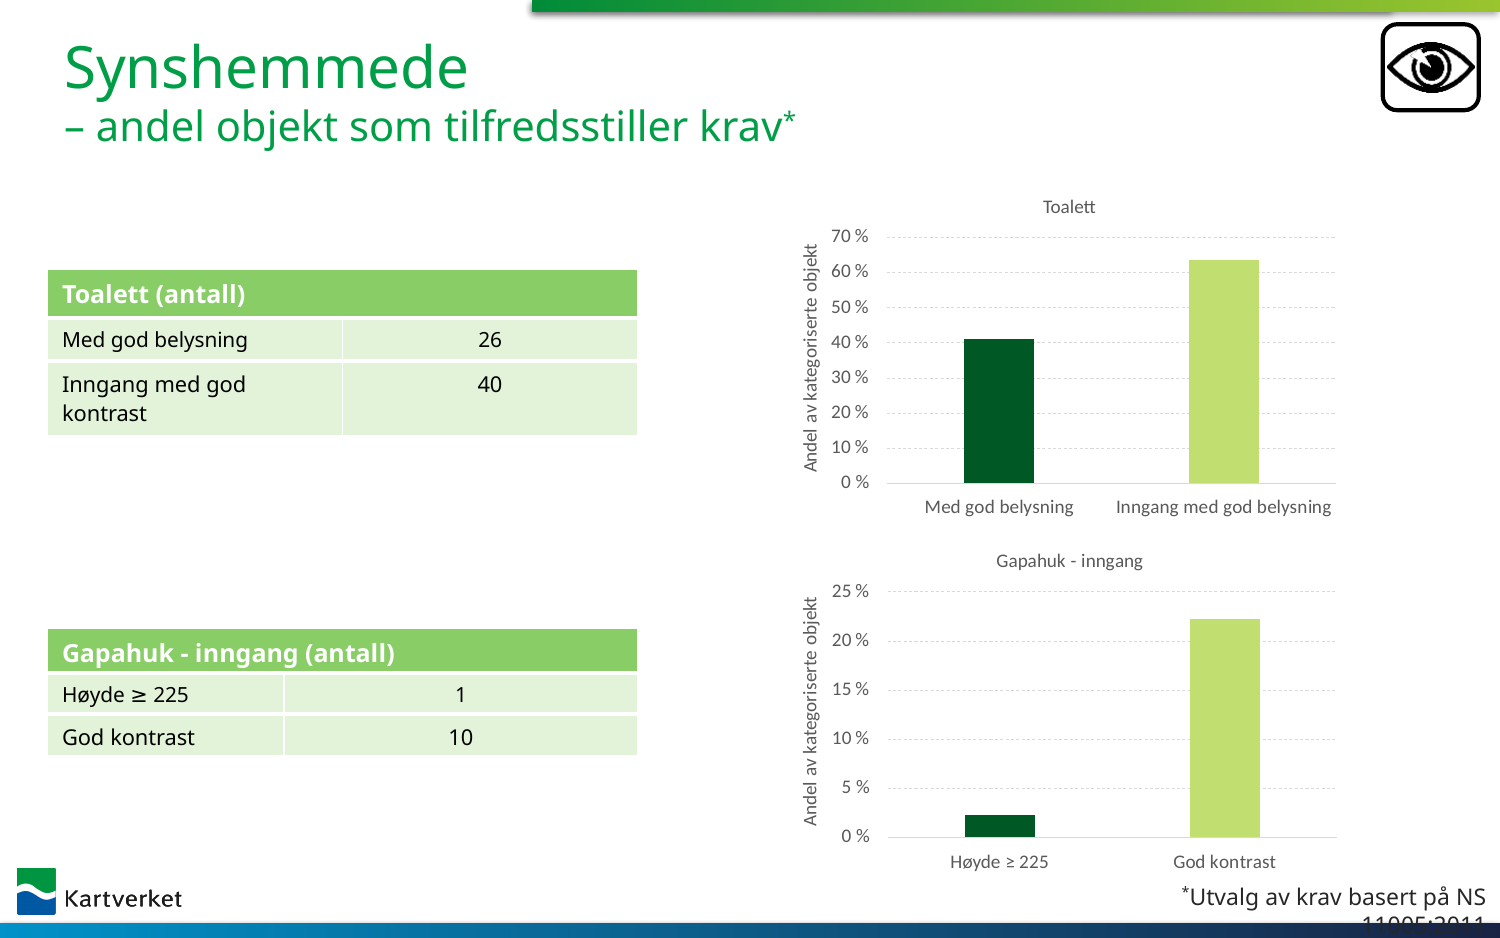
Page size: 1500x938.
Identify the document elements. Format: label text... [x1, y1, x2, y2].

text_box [1382, 24, 1480, 111]
table_cell God kontrast [48, 716, 283, 755]
table_cell 1 [285, 675, 637, 712]
text_box *Utvalg av krav basert på NS 11005:2011 [1068, 873, 1500, 938]
picture [791, 541, 1348, 880]
table_header Gapahuk - inngang (antall) [48, 629, 637, 671]
table_cell Inngang med god kontrast [48, 363, 342, 435]
table_cell 26 [343, 320, 637, 359]
table_cell Med god belysning [48, 320, 342, 359]
table_header Toalett (antall) [48, 270, 637, 316]
table_cell Høyde ≥ 225 [48, 675, 283, 712]
table_cell 10 [285, 716, 637, 755]
text_box Synshemmede – andel objekt som tilfredsstiller krav* [49, 24, 1431, 158]
picture [791, 187, 1347, 526]
table_cell 40 [343, 363, 637, 435]
